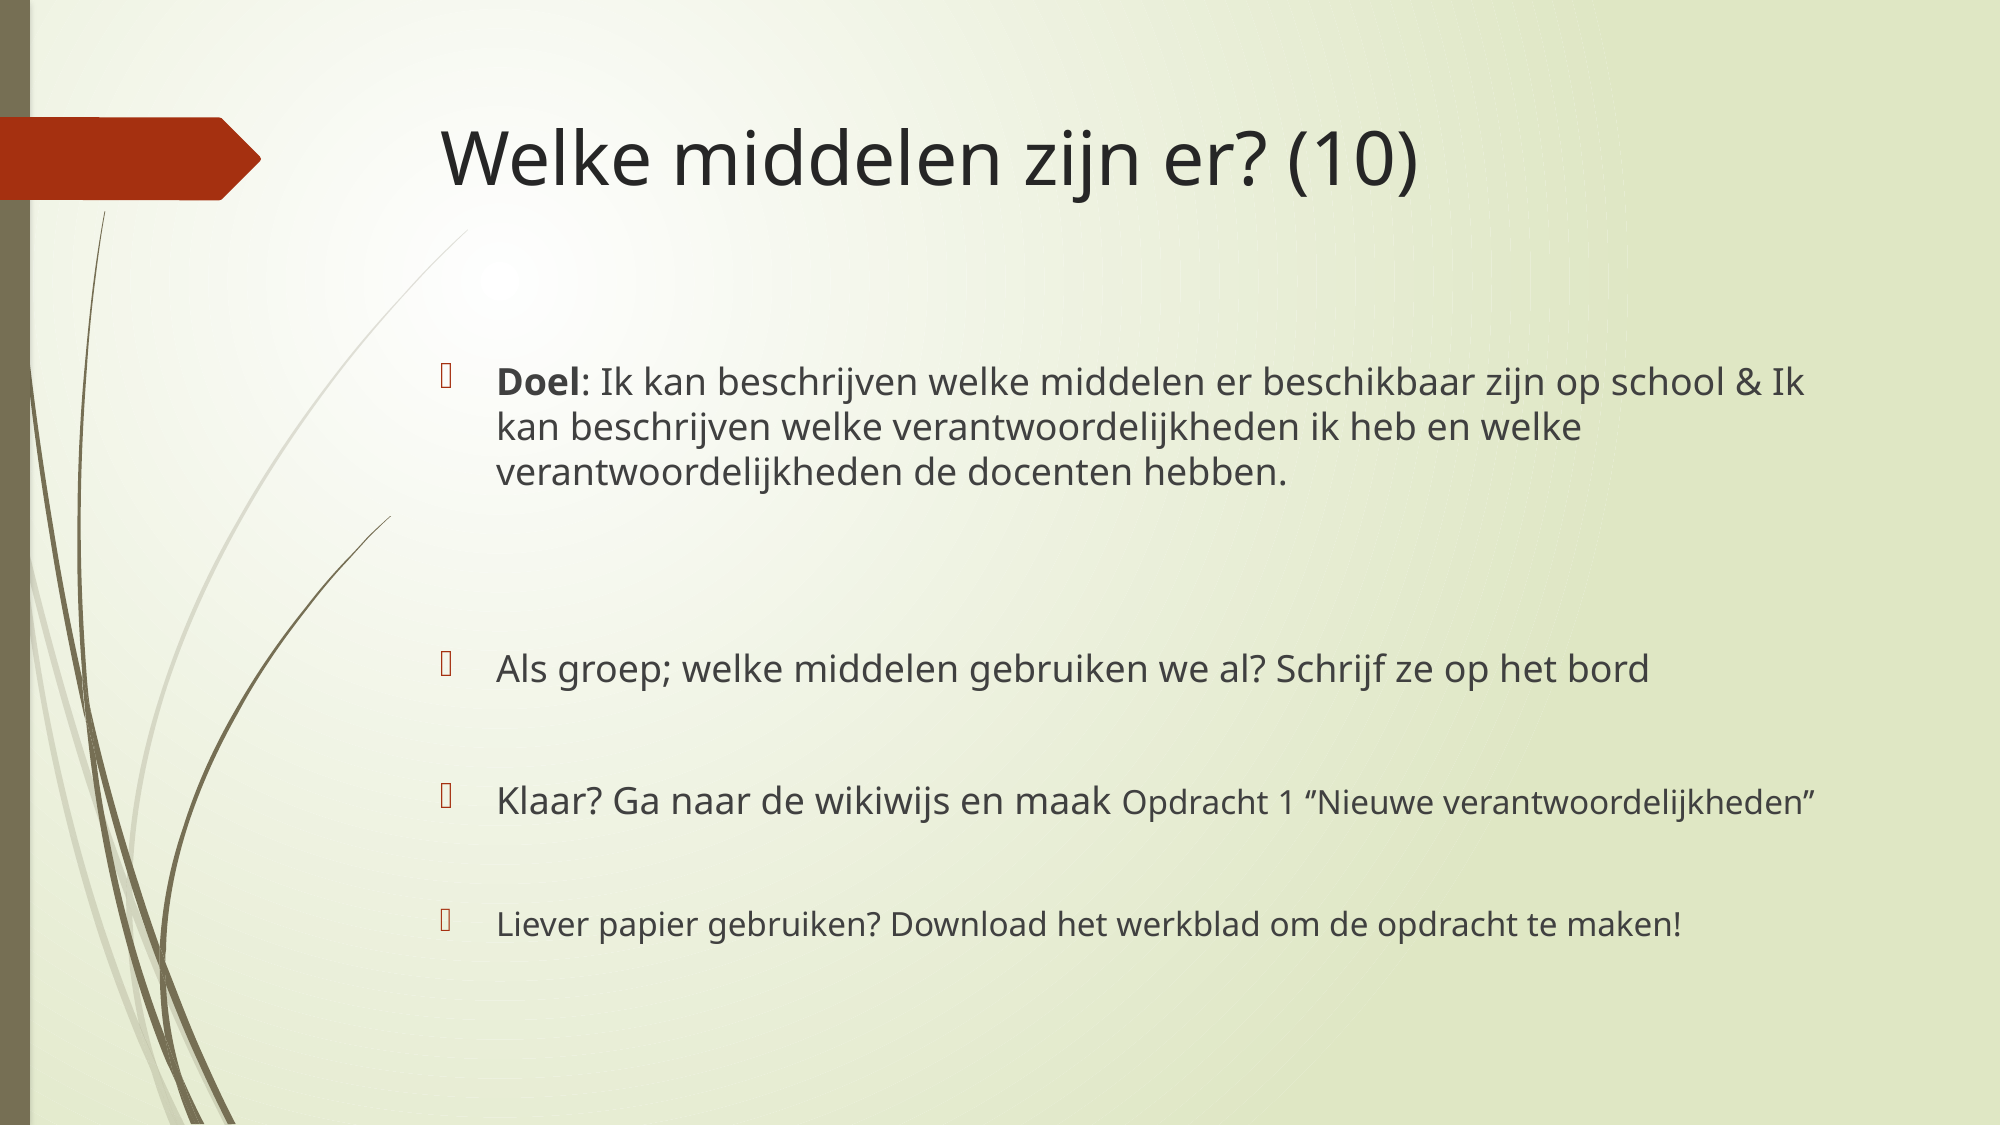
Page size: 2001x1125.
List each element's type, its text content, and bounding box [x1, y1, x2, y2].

title Welke middelen zijn er? (10) [425, 102, 1888, 313]
list Doel: Ik kan beschrijven welke middelen er beschikbaar zijn op school & Ik kan beschrijven welke verantwoordelijkheden ik heb en welke verantwoordelijkheden de docenten hebben. Als groep; welke middelen gebruiken we al? Schrijf ze op het bord Klaar? Ga naar de wikiwijs en maak Opdracht 1 ‘’Nieuwe verantwoordelijkheden’’ Liever papier gebruiken? Download het werkblad om de opdracht te maken! [424, 350, 1888, 970]
